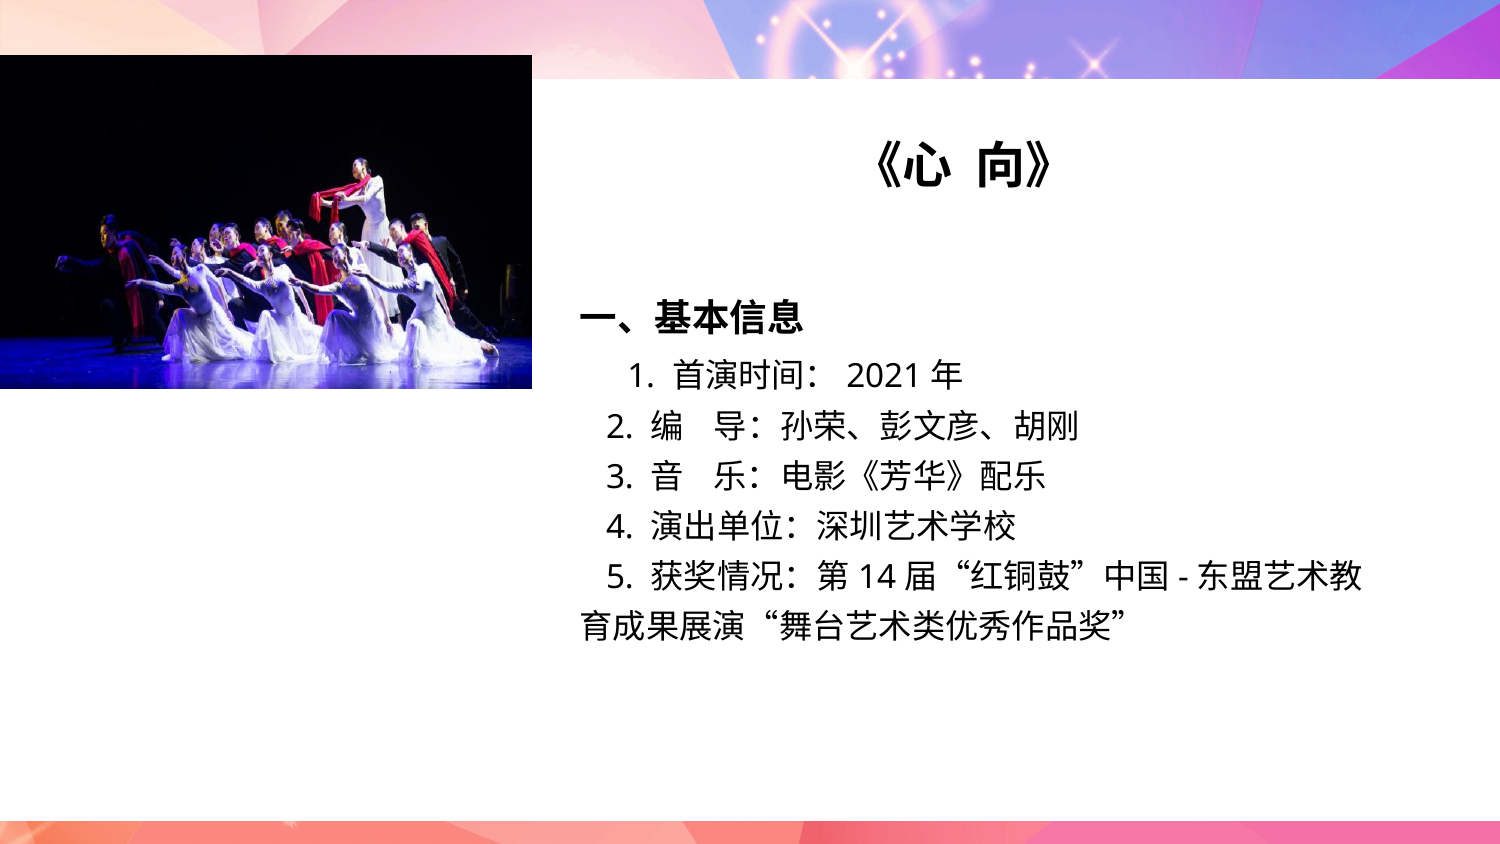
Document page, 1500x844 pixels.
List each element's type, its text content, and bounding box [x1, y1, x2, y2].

picture [0, 821, 1500, 844]
text_box 一、基本信息 1. 首演时间：2021年 2. 编 导：孙荣、彭文彦、胡刚 3. 音 乐：电影《芳华》配乐 4. 演出单位：深圳艺术学校 5. 获奖情况：第14届“红铜鼓”中国-东盟艺术教育成果展演“舞台艺术类优秀作品奖” [564, 275, 1399, 653]
picture [0, 0, 1500, 390]
text_box 《心 向》 [658, 126, 1270, 202]
